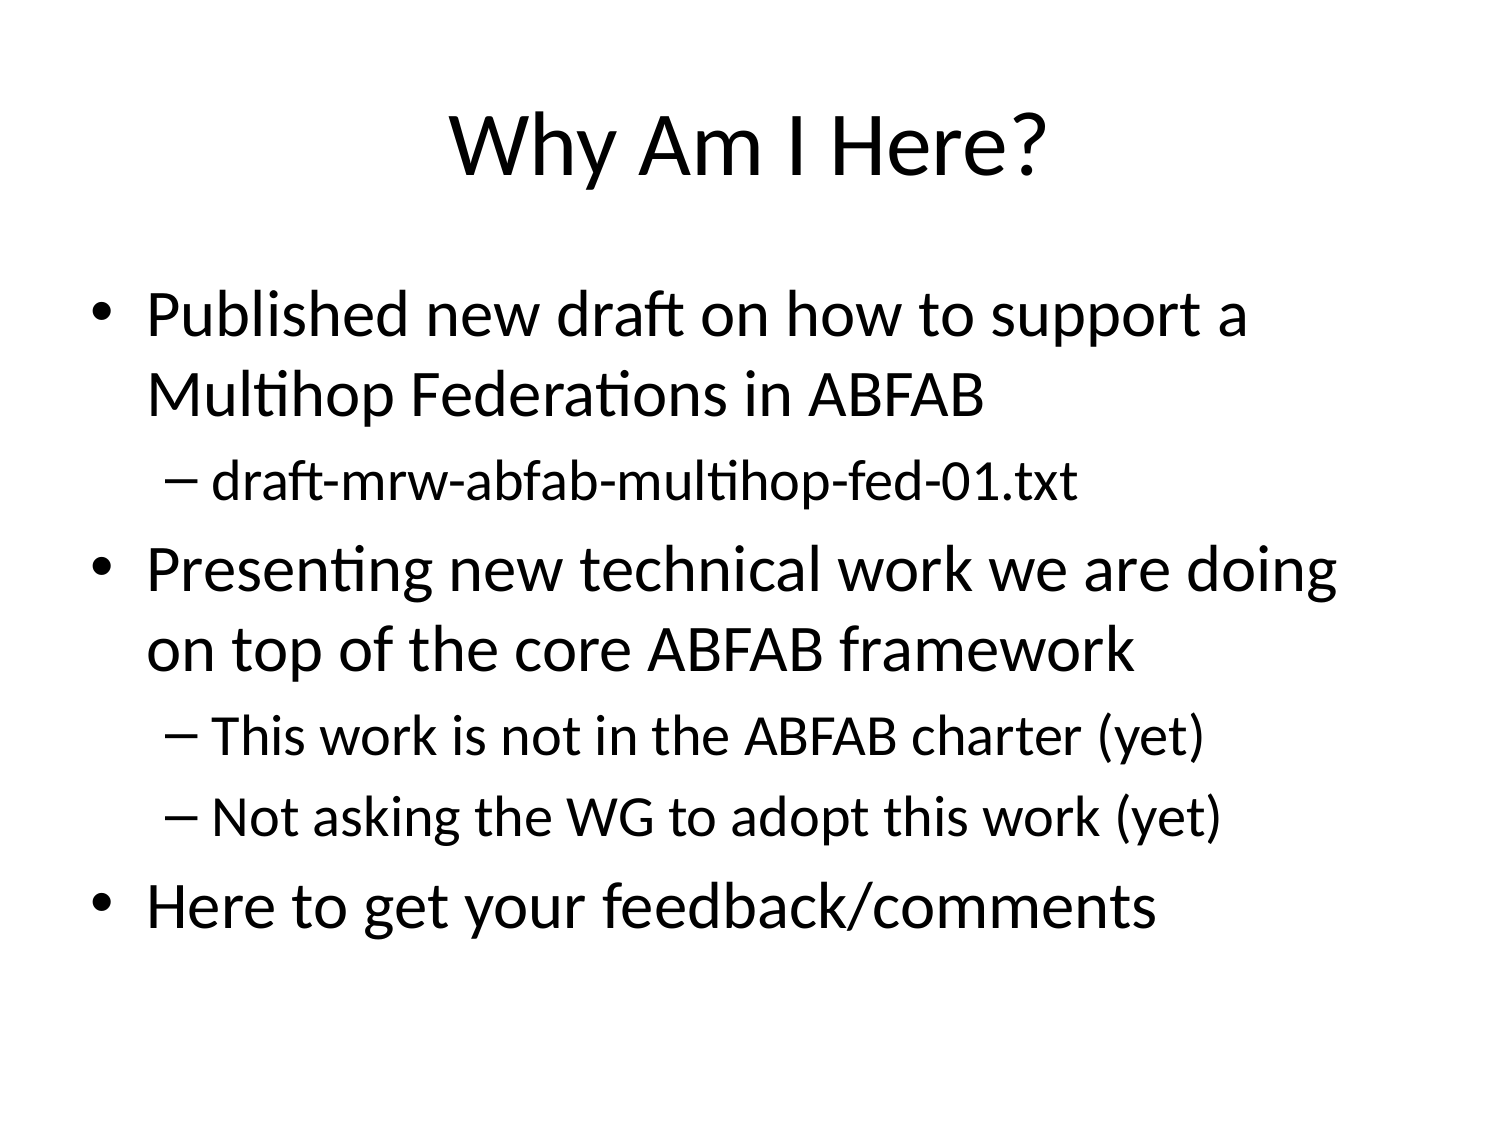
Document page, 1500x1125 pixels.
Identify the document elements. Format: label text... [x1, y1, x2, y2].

list Published new draft on how to support a Multihop Federations in ABFAB draft-mrw-abfab-multihop-fed-01.txt Presenting new technical work we are doing on top of the core ABFAB framework This work is not in the ABFAB charter (yet) Not asking the WG to adopt this work (yet) Here to get your feedback/comments [75, 262, 1425, 1005]
title Why Am I Here? [75, 45, 1425, 233]
